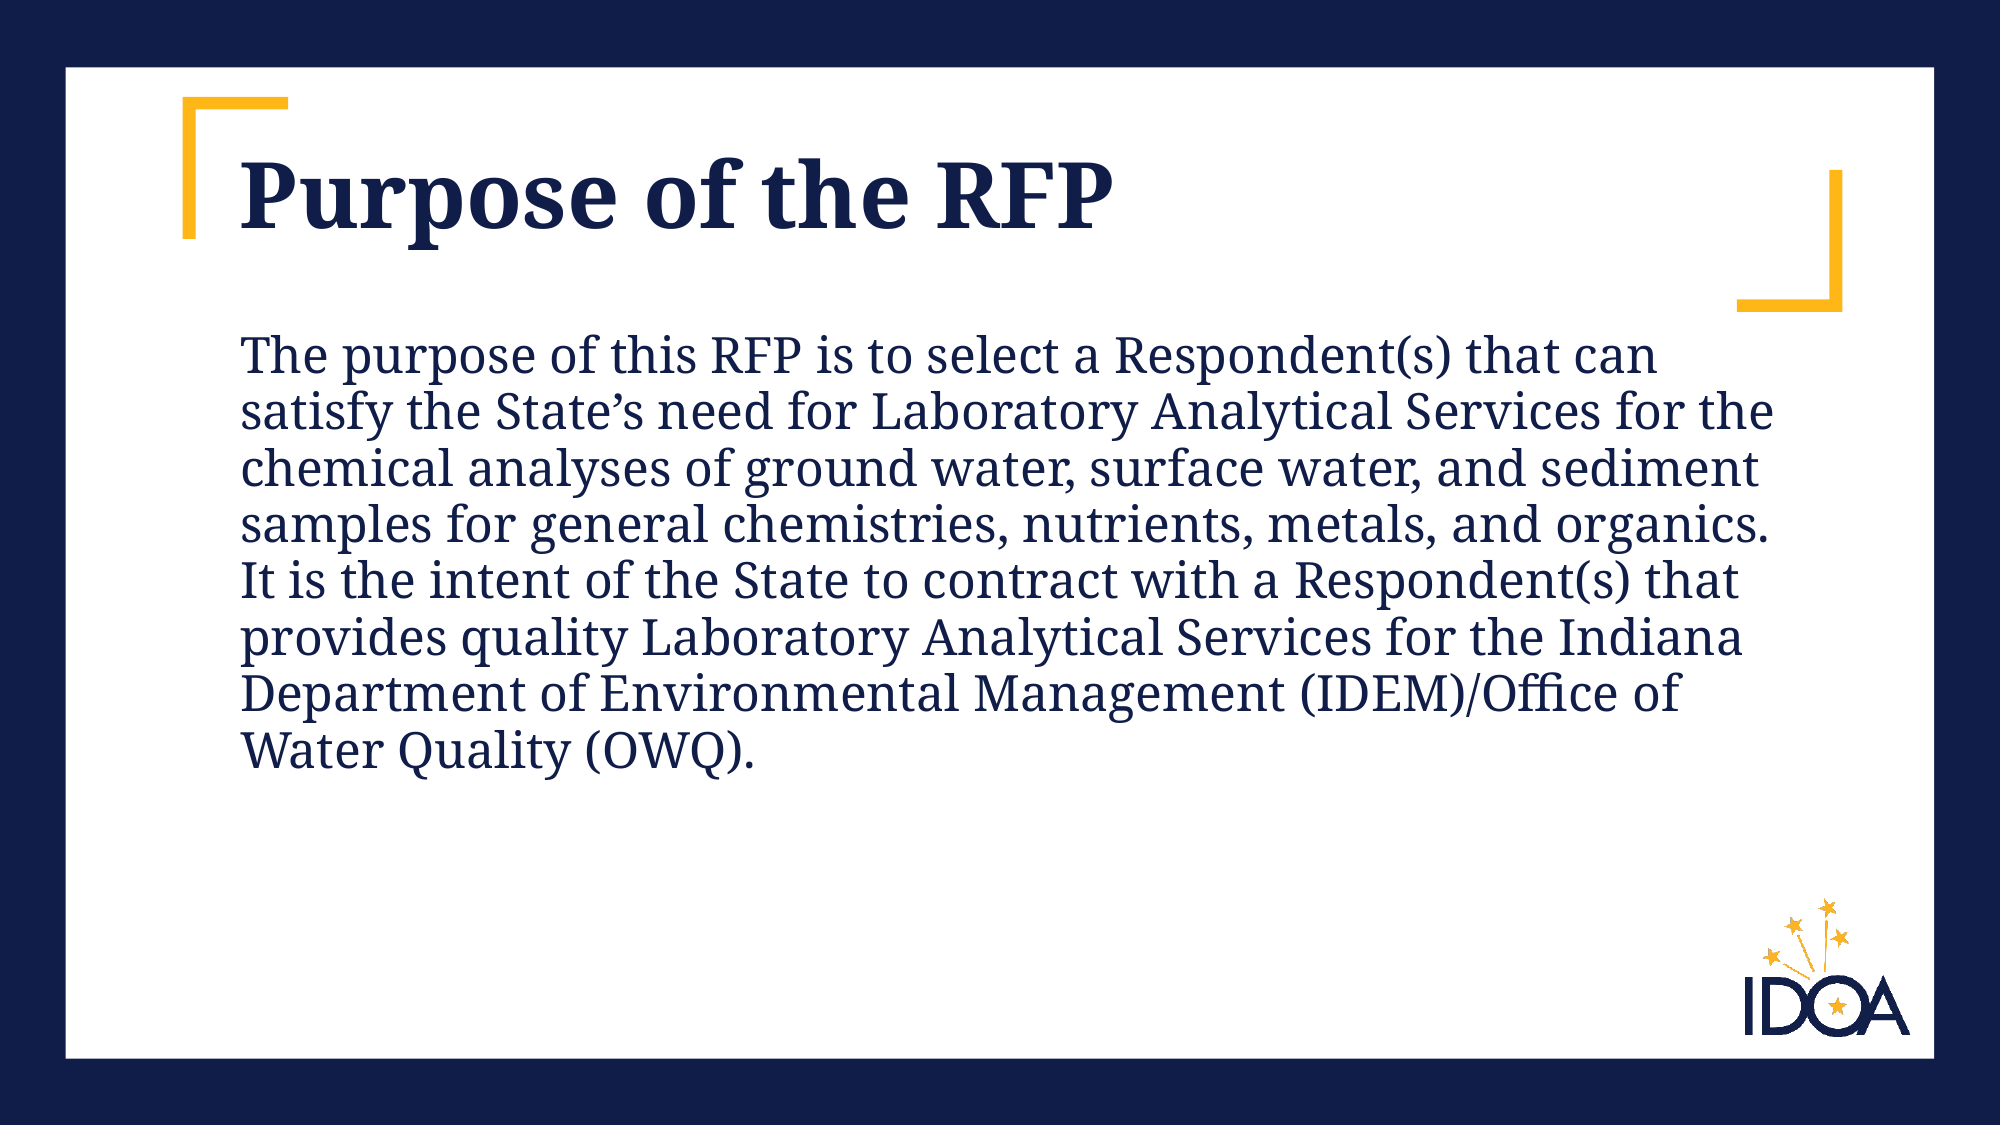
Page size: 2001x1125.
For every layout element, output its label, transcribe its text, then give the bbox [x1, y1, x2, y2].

title Purpose of the RFP [225, 142, 1800, 279]
list The purpose of this RFP is to select a Respondent(s) that can satisfy the State’s need for Laboratory Analytical Services for the chemical analyses of ground water, surface water, and sediment samples for general chemistries, nutrients, metals, and organics. It is the intent of the State to contract with a Respondent(s) that provides quality Laboratory Analytical Services for the Indiana Department of Environmental Management (IDEM)/Office of Water Quality (OWQ). [225, 320, 1824, 921]
picture [1702, 857, 1959, 1114]
